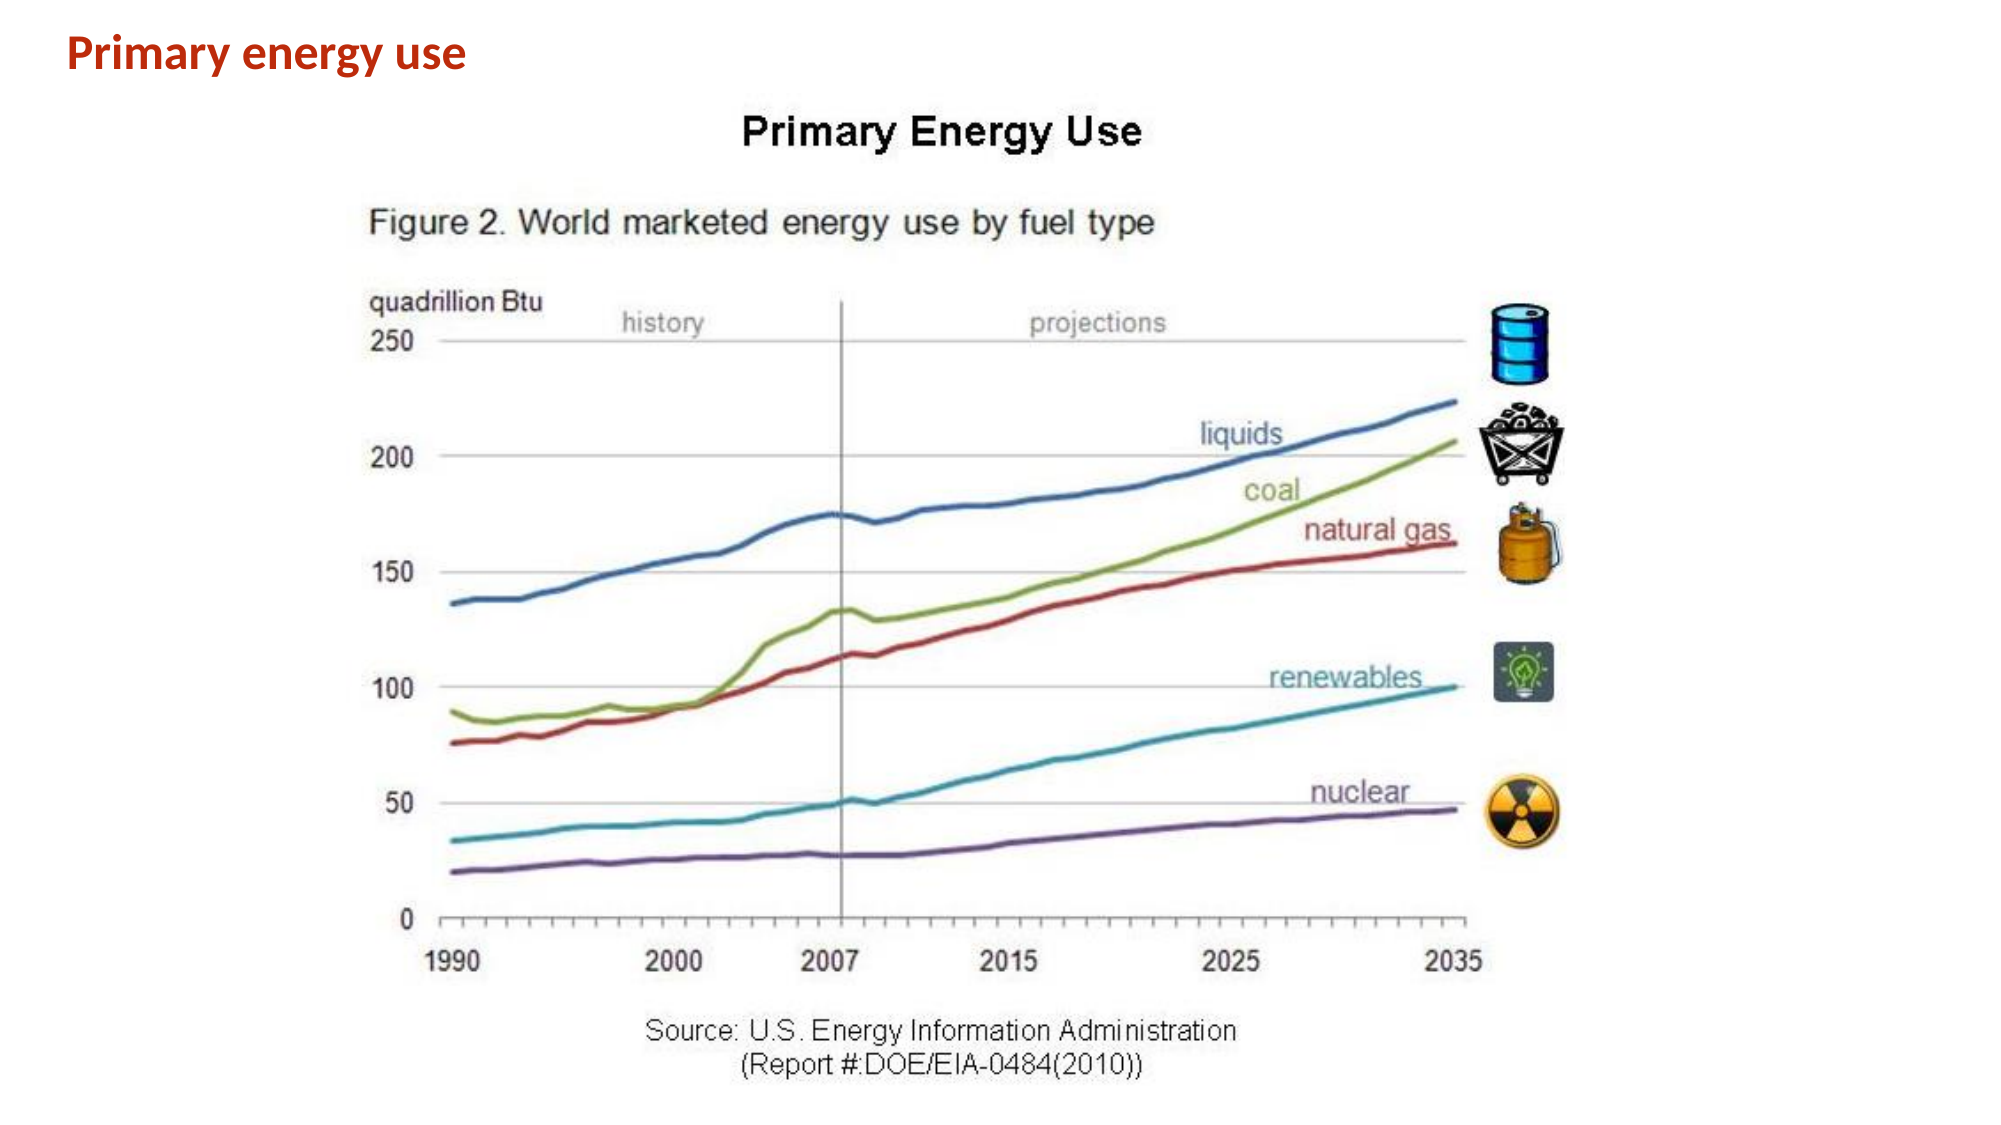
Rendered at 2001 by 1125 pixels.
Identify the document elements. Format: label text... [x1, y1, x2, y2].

picture [290, 93, 1627, 1095]
list Primary energy use [52, 26, 1895, 680]
